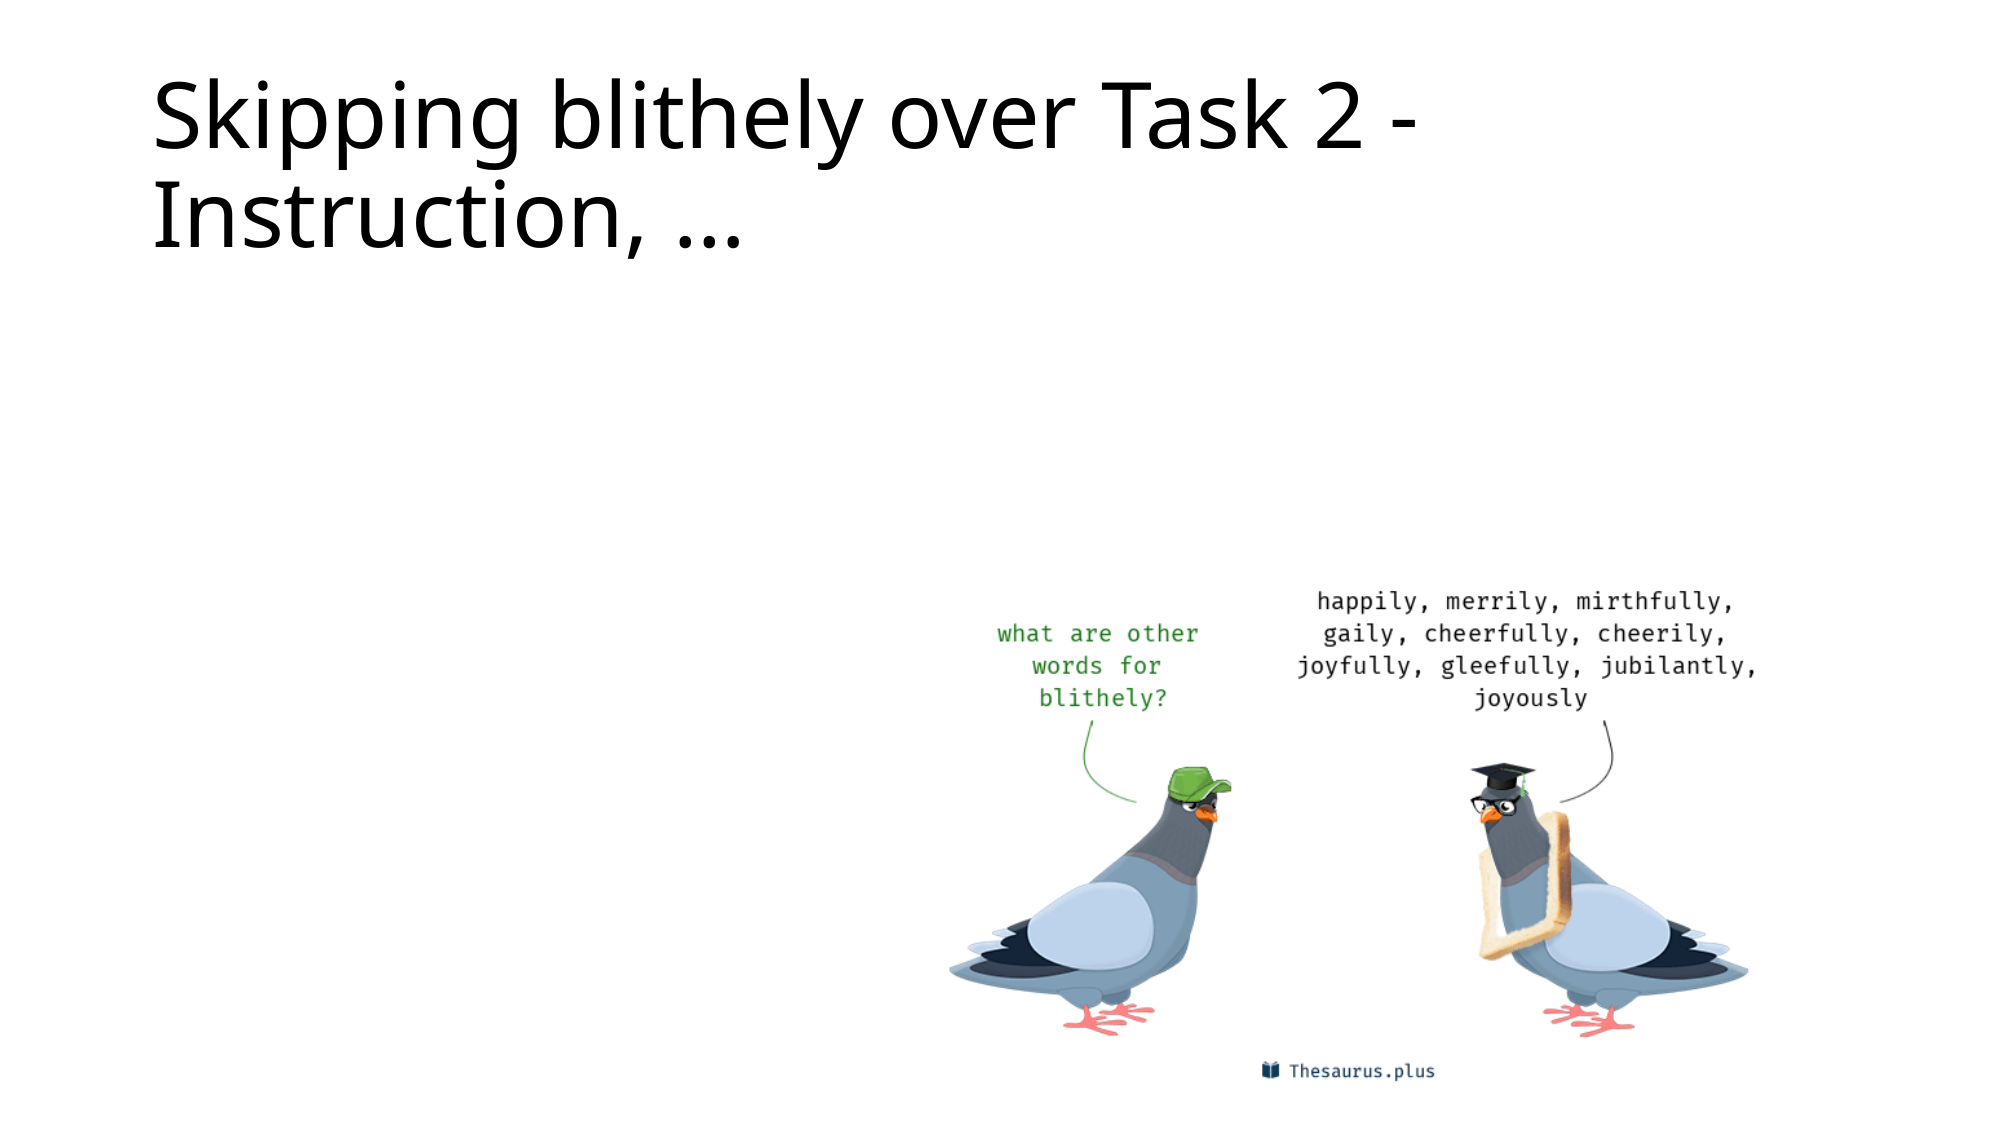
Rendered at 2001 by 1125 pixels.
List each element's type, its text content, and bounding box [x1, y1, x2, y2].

title Skipping blithely over Task 2 - Instruction, … [137, 59, 1863, 278]
picture [929, 577, 1769, 1094]
